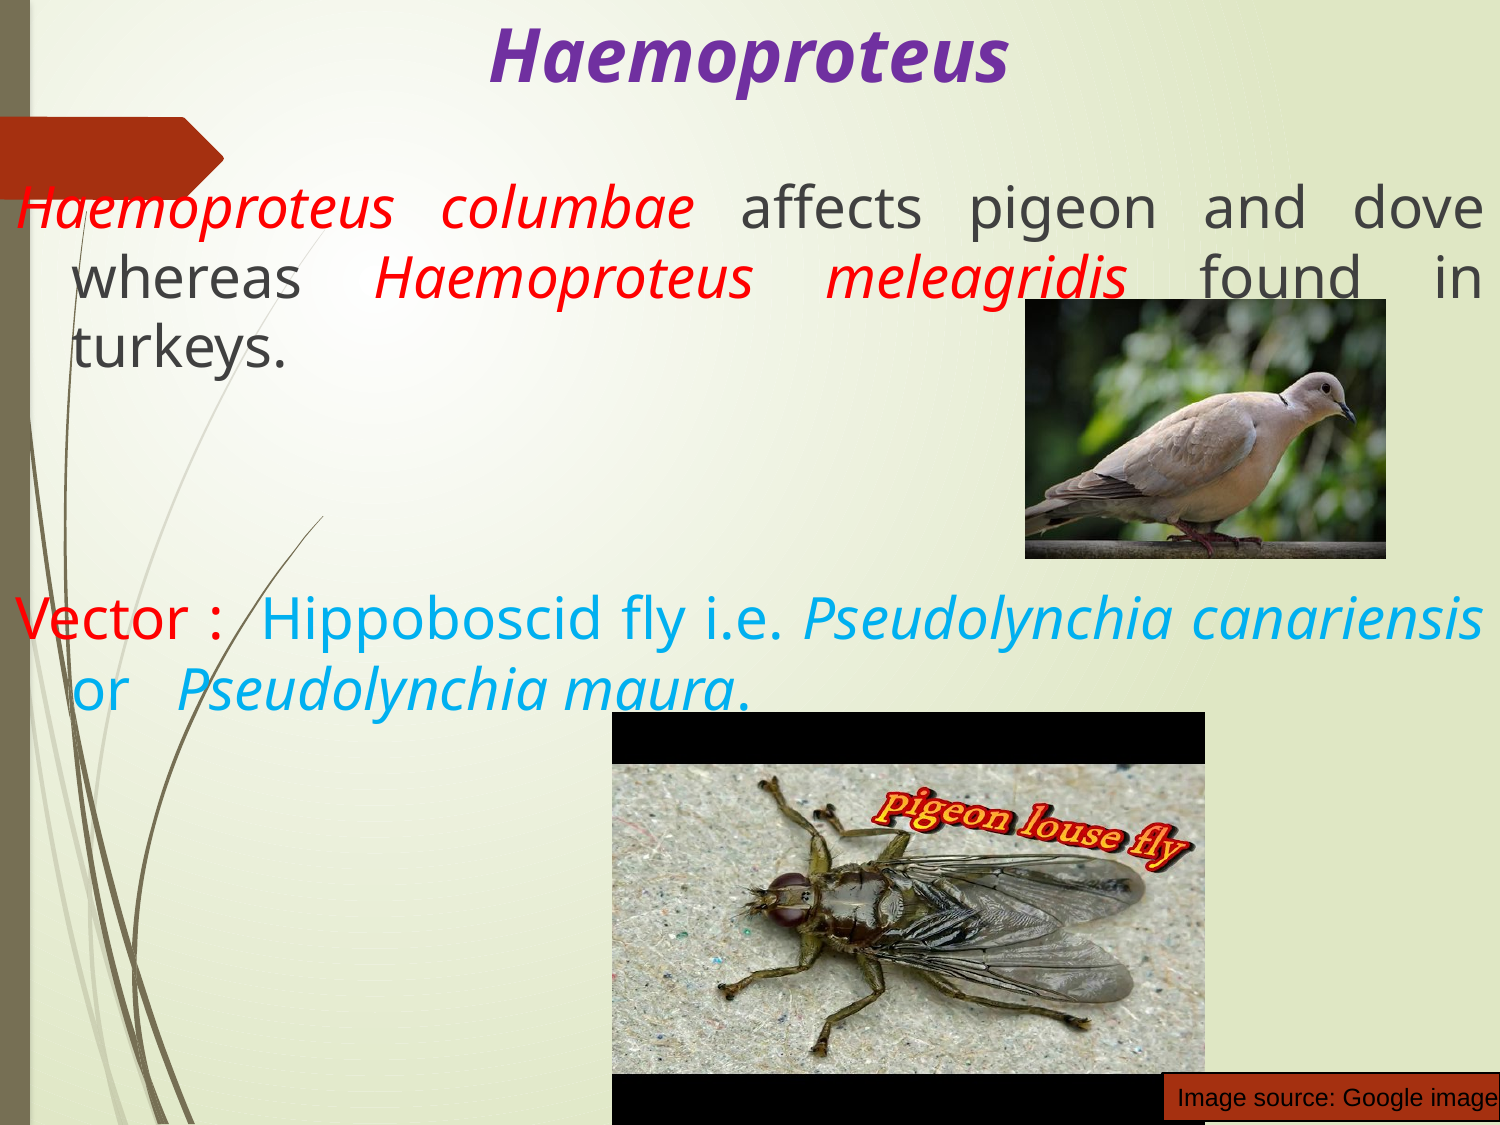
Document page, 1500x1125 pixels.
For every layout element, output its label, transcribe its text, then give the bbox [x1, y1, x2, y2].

list Haemoproteus columbae affects pigeon and dove whereas Haemoproteus meleagridis found in turkeys. Vector : Hippoboscid fly i.e. Pseudolynchia canariensis or Pseudolynchia maura. [0, 162, 1500, 1125]
picture [1024, 299, 1386, 559]
picture [612, 712, 1205, 1125]
title Haemoproteus [0, 0, 1500, 162]
text_box Image source: Google image [1210, 1072, 1500, 1121]
